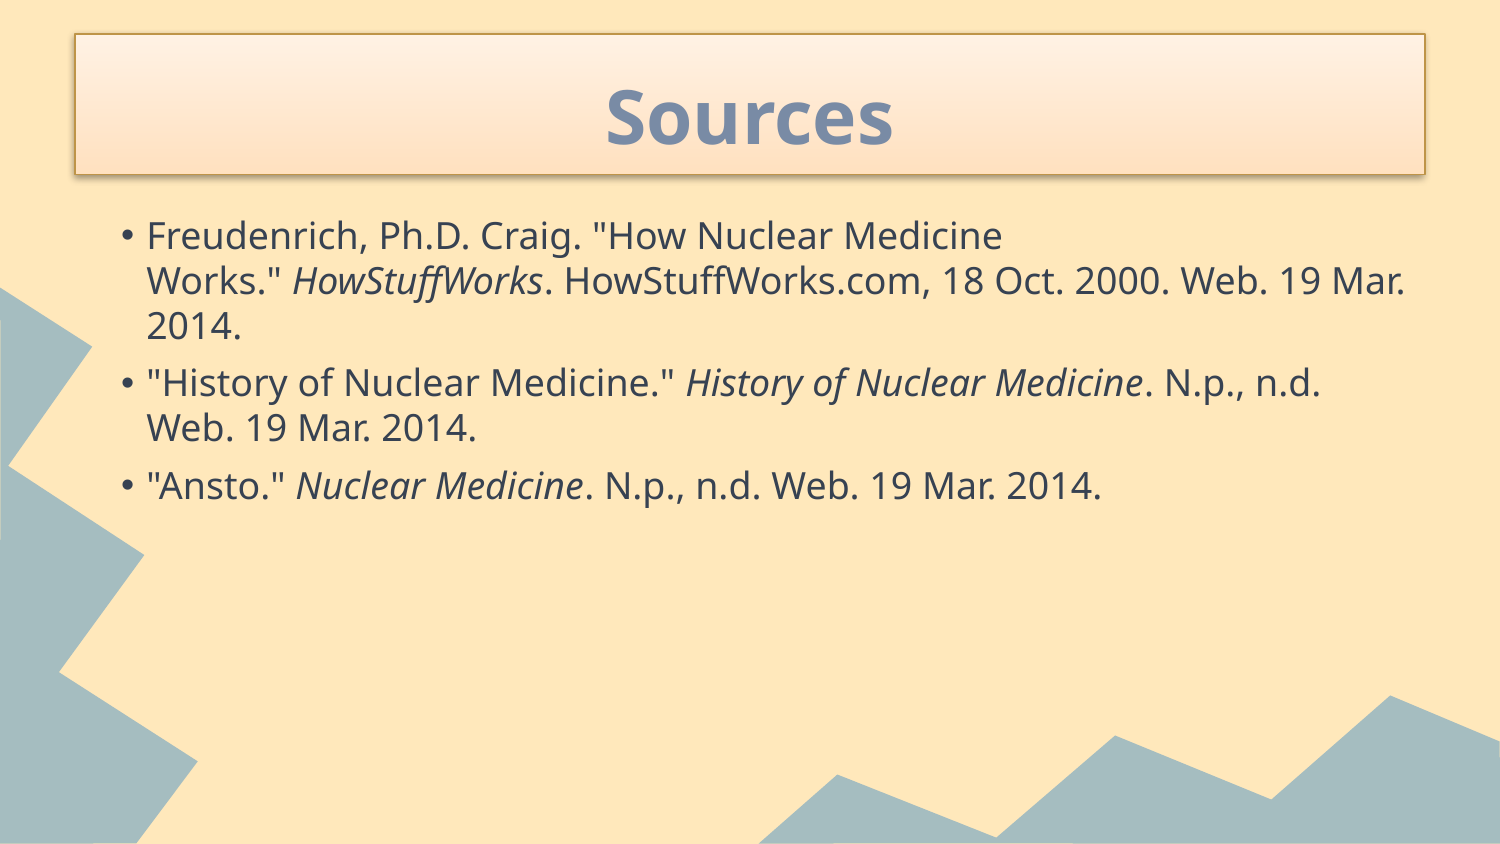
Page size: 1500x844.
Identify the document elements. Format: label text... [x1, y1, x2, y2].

title Sources [74, 33, 1426, 175]
list Freudenrich, Ph.D. Craig. "How Nuclear Medicine Works." HowStuffWorks. HowStuffWorks.com, 18 Oct. 2000. Web. 19 Mar. 2014. "History of Nuclear Medicine." History of Nuclear Medicine. N.p., n.d. Web. 19 Mar. 2014. "Ansto." Nuclear Medicine. N.p., n.d. Web. 19 Mar. 2014. [75, 196, 1425, 808]
